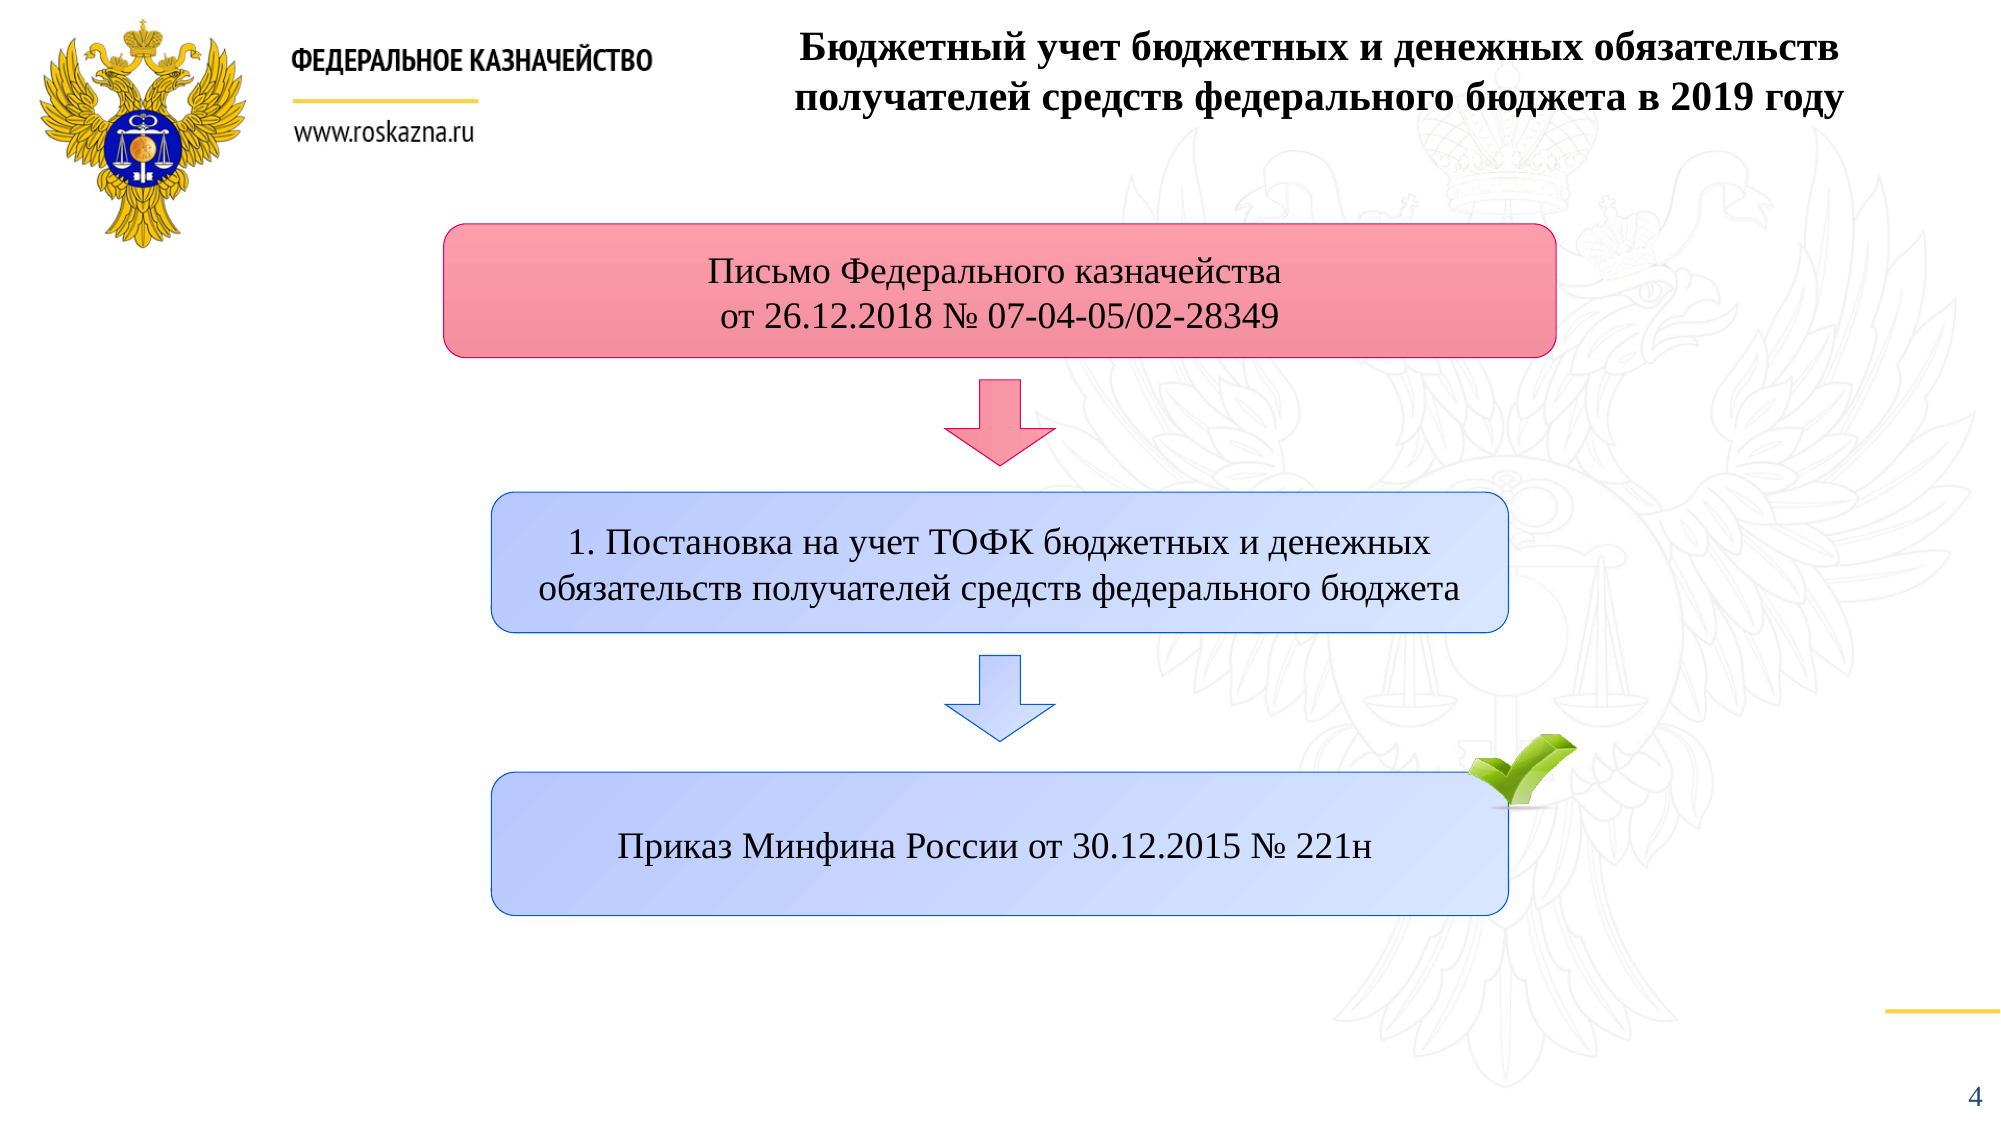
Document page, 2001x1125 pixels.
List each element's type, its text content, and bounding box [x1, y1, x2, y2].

text_box 4 [1929, 1071, 1998, 1119]
text_box [943, 654, 1057, 743]
picture [0, 0, 2001, 1125]
text_box [943, 379, 1057, 467]
text_box Бюджетный учет бюджетных и денежных обязательств получателей средств федерального бюджета в 2019 году [641, 10, 1998, 126]
text_box Письмо Федерального казначейства от 26.12.2018 № 07-04-05/02-28349 [443, 223, 1557, 359]
text_box 1. Постановка на учет ТОФК бюджетных и денежных обязательств получателей средств федерального бюджета [490, 491, 1510, 634]
text_box Приказ Минфина России от 30.12.2015 № 221н [490, 771, 1510, 917]
